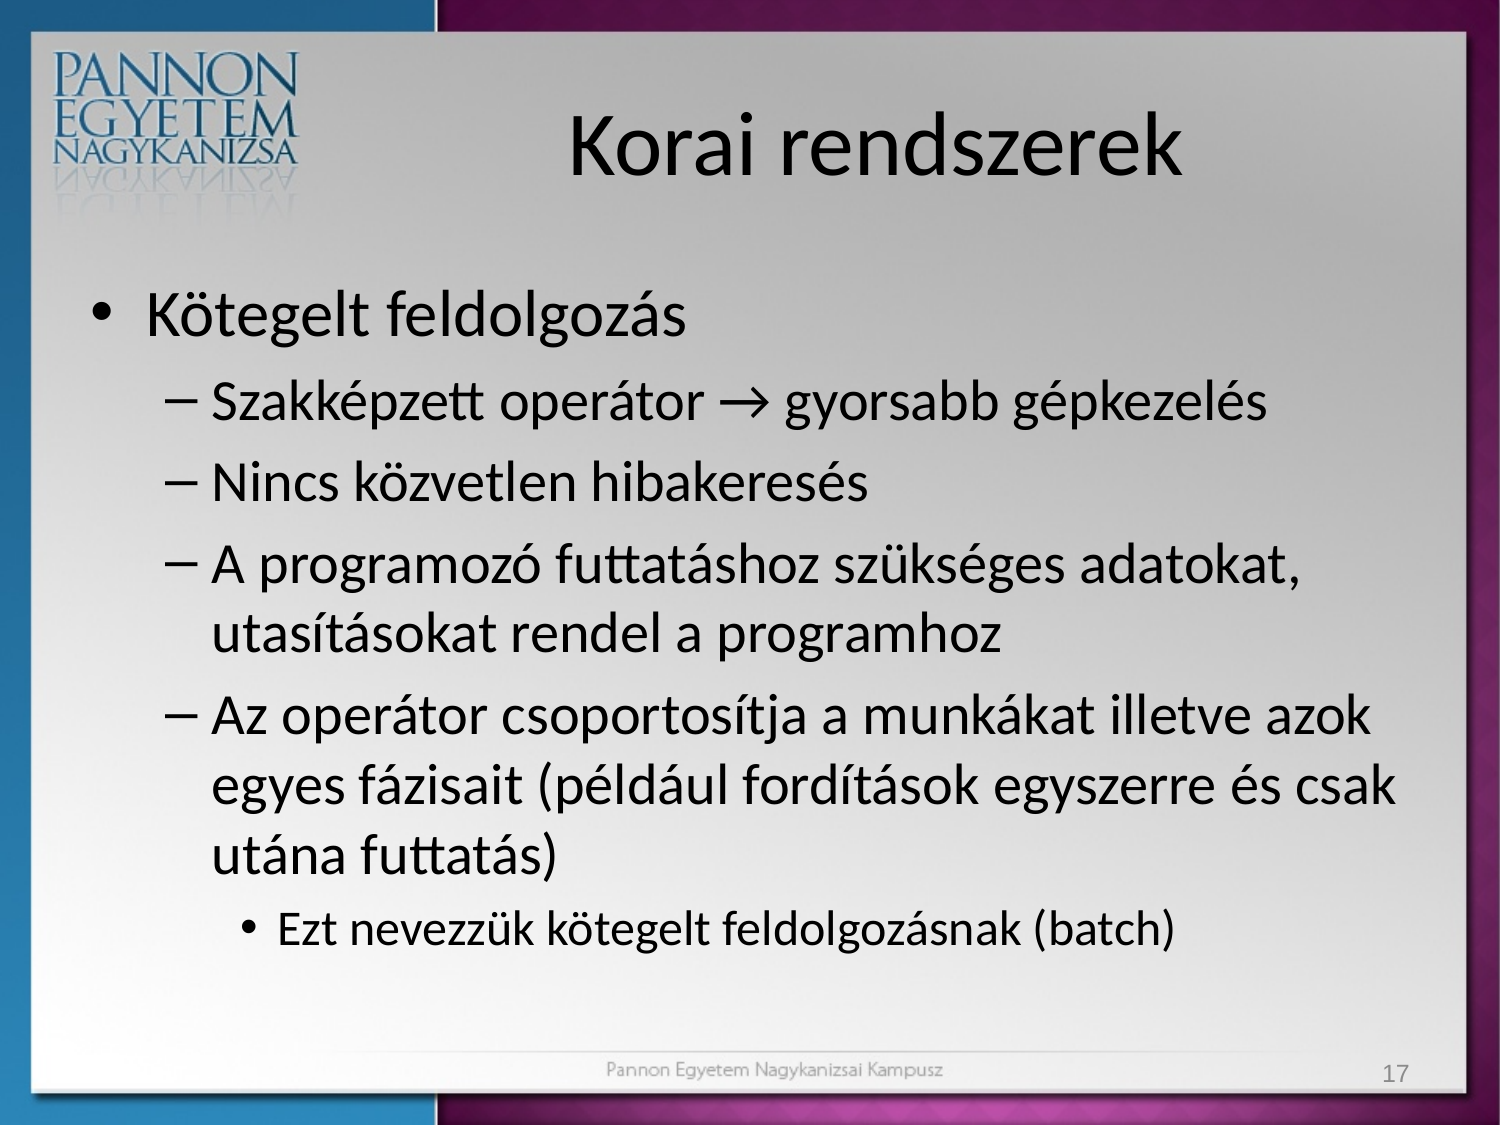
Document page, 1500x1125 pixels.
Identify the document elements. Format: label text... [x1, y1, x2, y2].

title Korai rendszerek [328, 45, 1425, 233]
list Kötegelt feldolgozás Szakképzett operátor → gyorsabb gépkezelés Nincs közvetlen hibakeresés A programozó futtatáshoz szükséges adatokat, utasításokat rendel a programhoz Az operátor csoportosítja a munkákat illetve azok egyes fázisait (például fordítások egyszerre és csak utána futtatás) Ezt nevezzük kötegelt feldolgozásnak (batch) [75, 262, 1425, 1038]
picture [0, 0, 1500, 1125]
slide_number 17 [1074, 1042, 1425, 1103]
